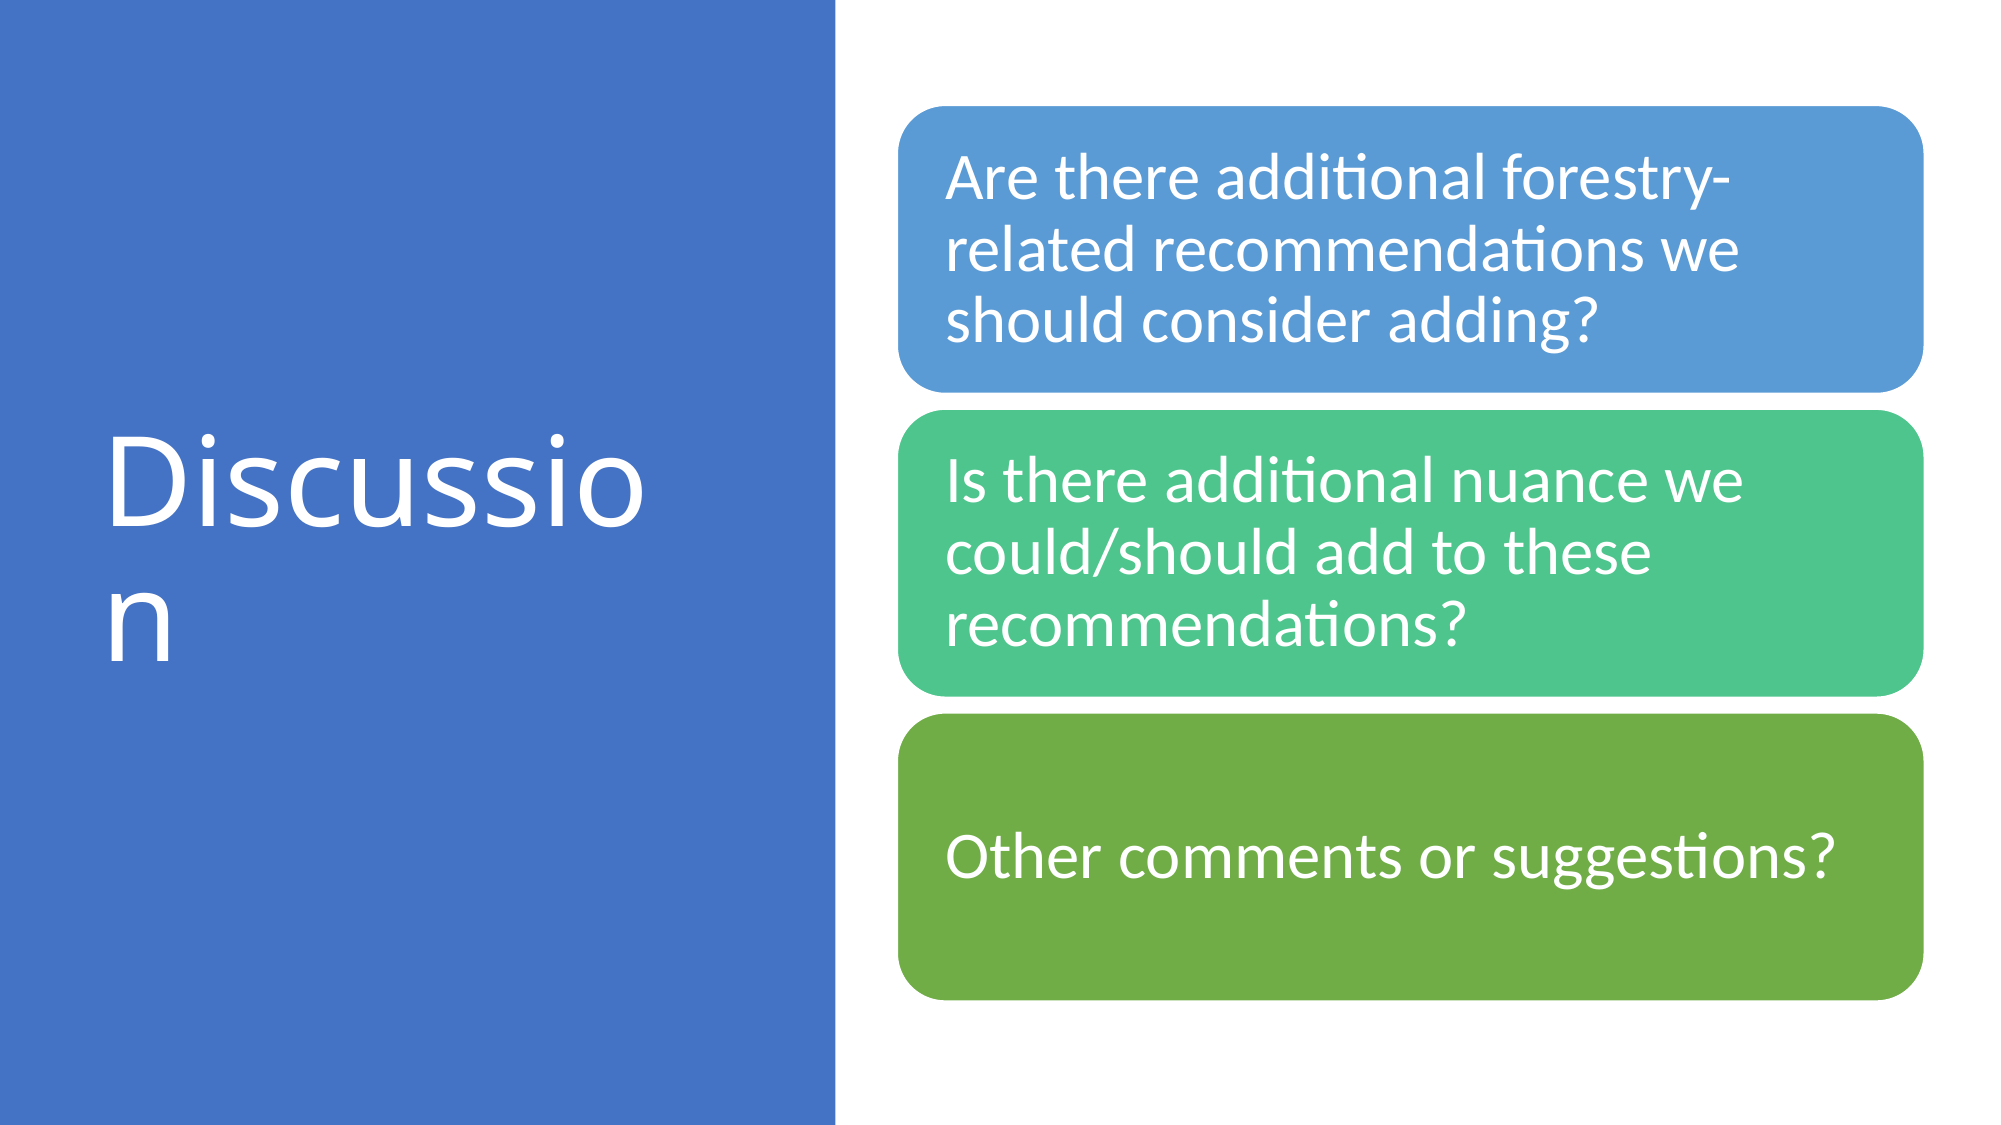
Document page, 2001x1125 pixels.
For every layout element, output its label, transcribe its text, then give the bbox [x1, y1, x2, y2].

title Discussion [86, 101, 711, 1005]
text_box [0, 0, 836, 1125]
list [897, 101, 1925, 1005]
